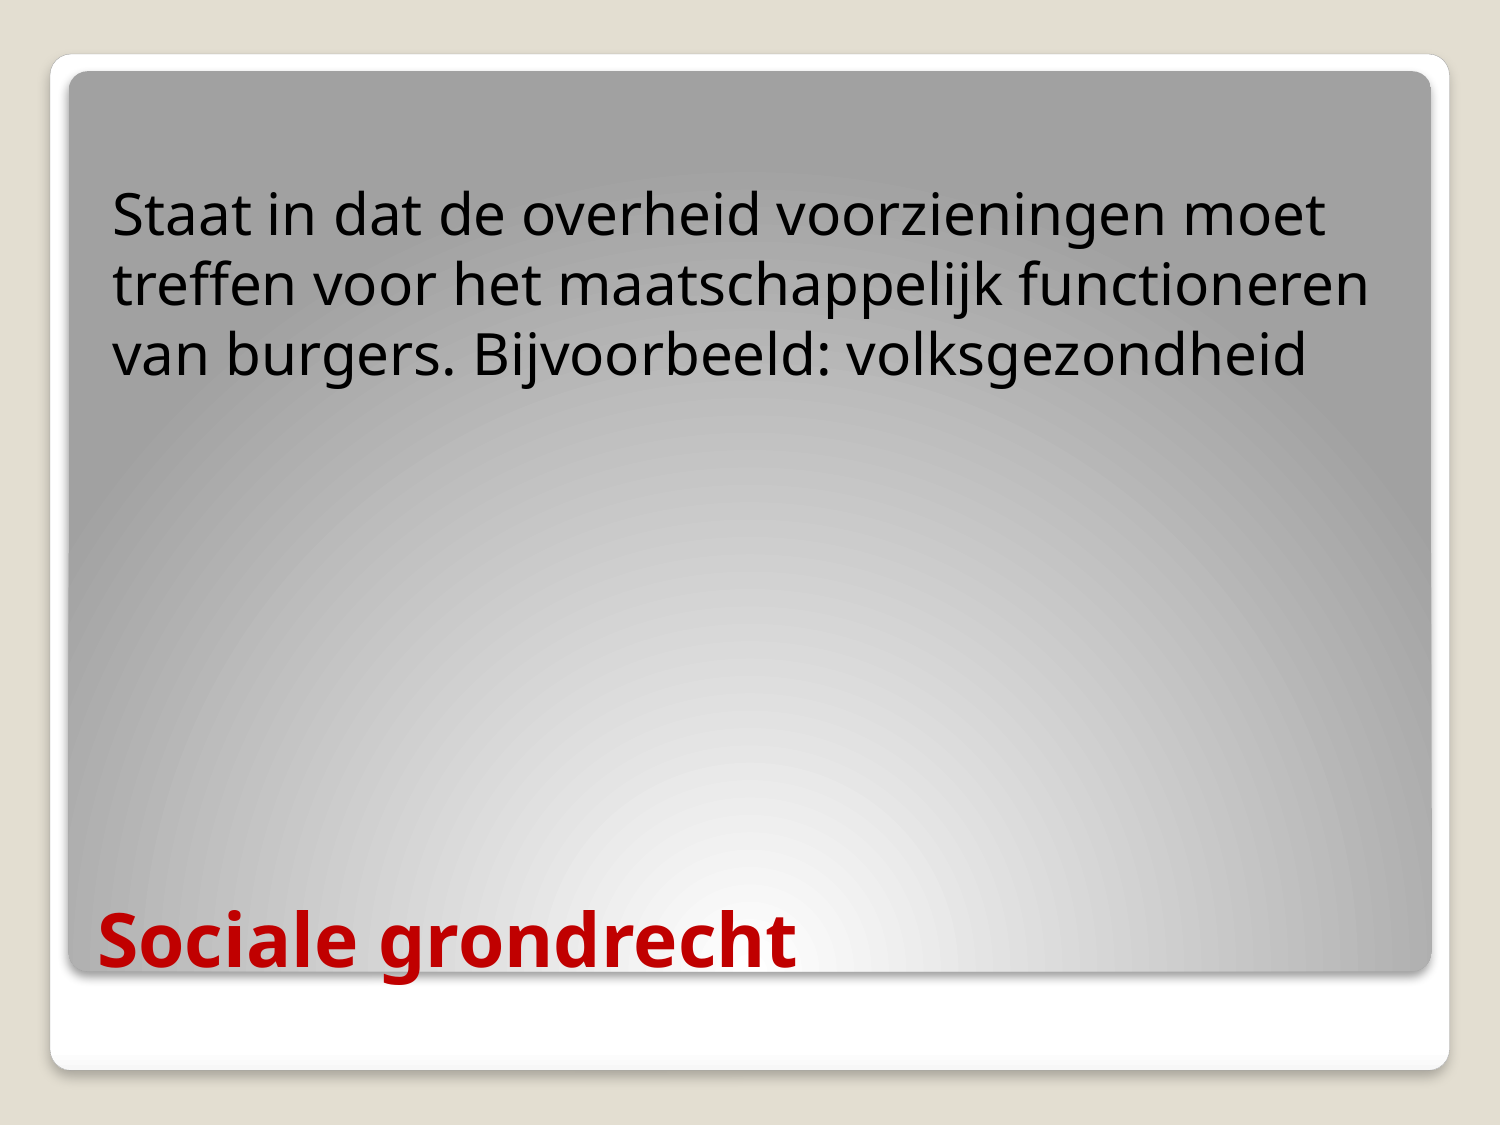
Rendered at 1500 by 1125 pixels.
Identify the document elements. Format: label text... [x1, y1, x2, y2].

list Staat in dat de overheid voorzieningen moet treffen voor het maatschappelijk functioneren van burgers. Bijvoorbeeld: volksgezondheid [82, 86, 1425, 774]
title Sociale grondrecht [82, 817, 1425, 990]
